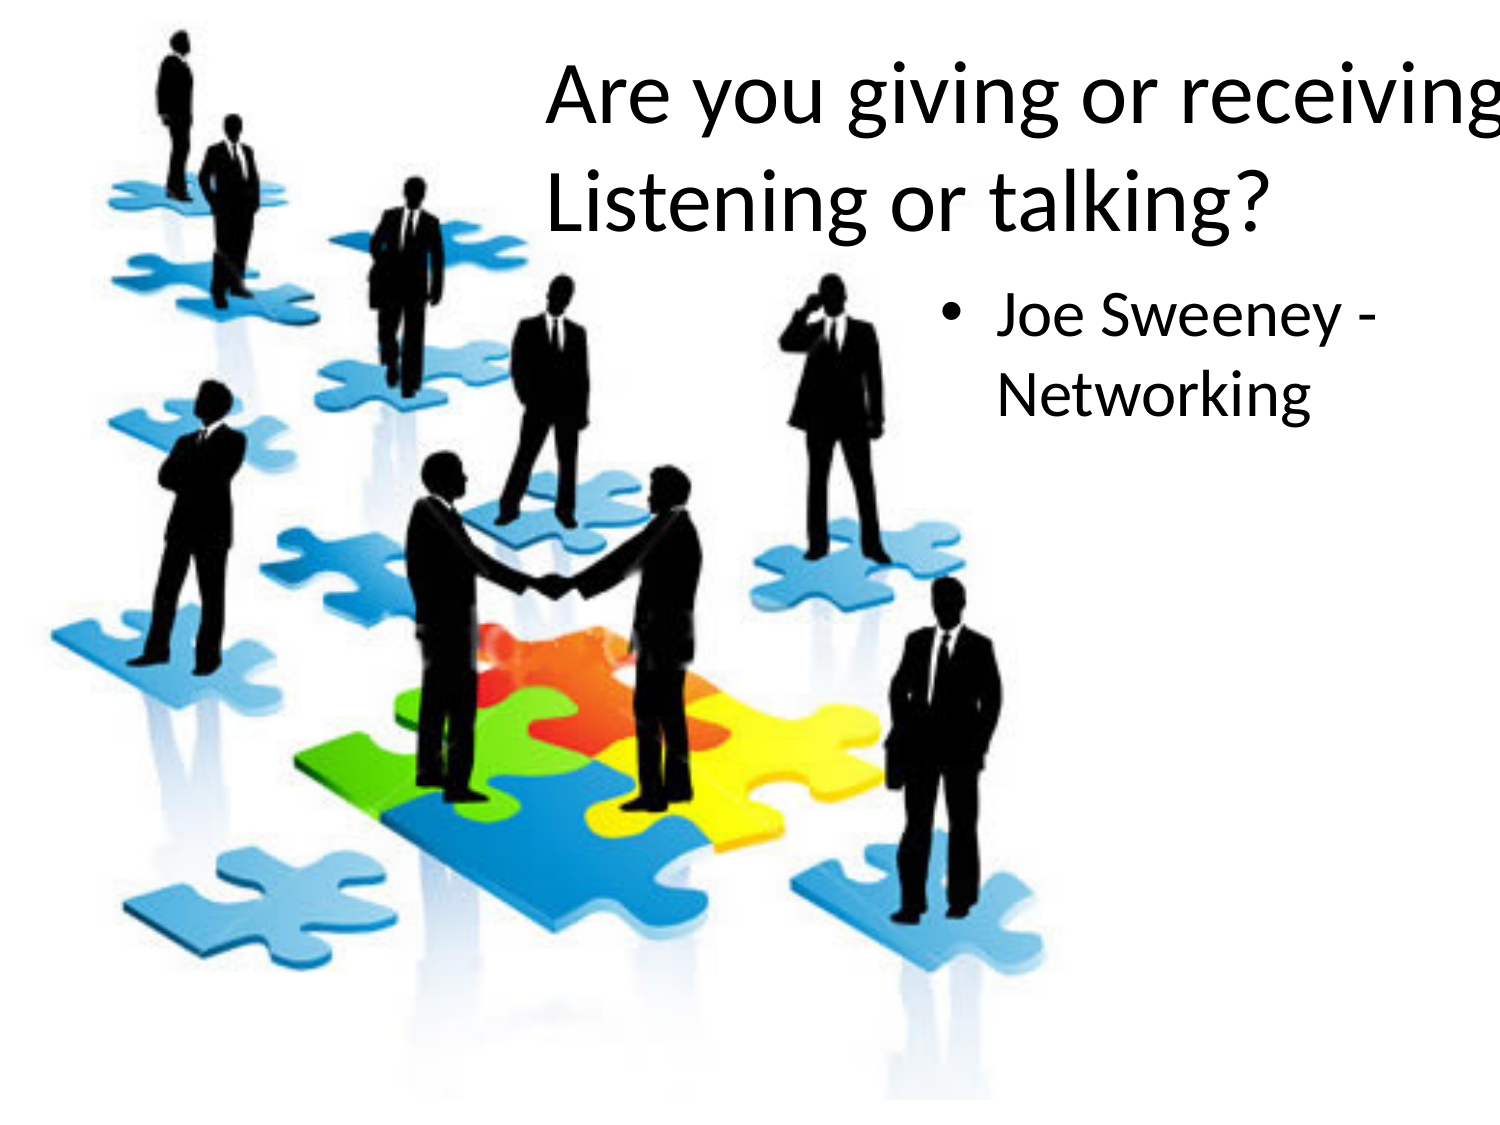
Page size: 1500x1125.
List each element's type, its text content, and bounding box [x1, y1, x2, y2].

picture [0, 0, 1101, 1101]
title Are you giving or receiving? Listening or talking? [1103, 24, 1500, 258]
list Joe Sweeney - Networking [1103, 262, 1425, 1005]
